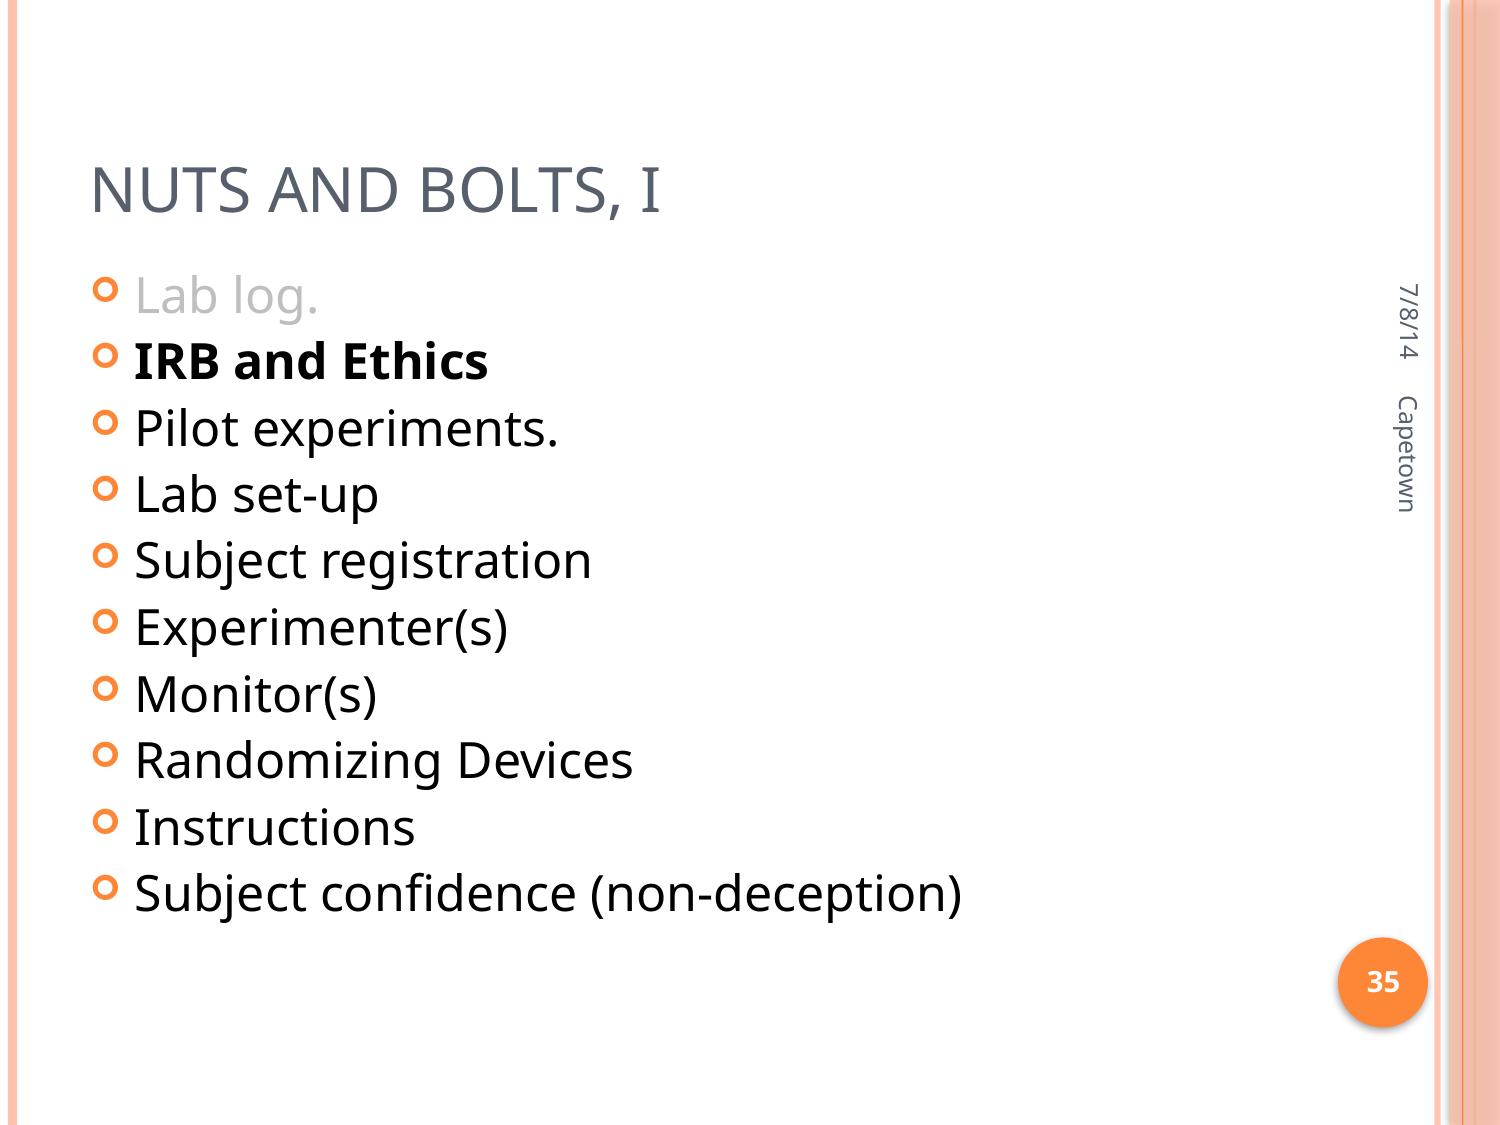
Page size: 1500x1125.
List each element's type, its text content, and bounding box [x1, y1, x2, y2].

slide_number 35 [1333, 940, 1434, 1027]
footer Capetown [1379, 380, 1440, 906]
title Nuts and Bolts, I [75, 45, 1300, 233]
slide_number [1378, 43, 1442, 374]
list Lab log. IRB and Ethics Pilot experiments. Lab set-up Subject registration Experimenter(s) Monitor(s) Randomizing Devices Instructions Subject confidence (non-deception) [75, 262, 1300, 1062]
